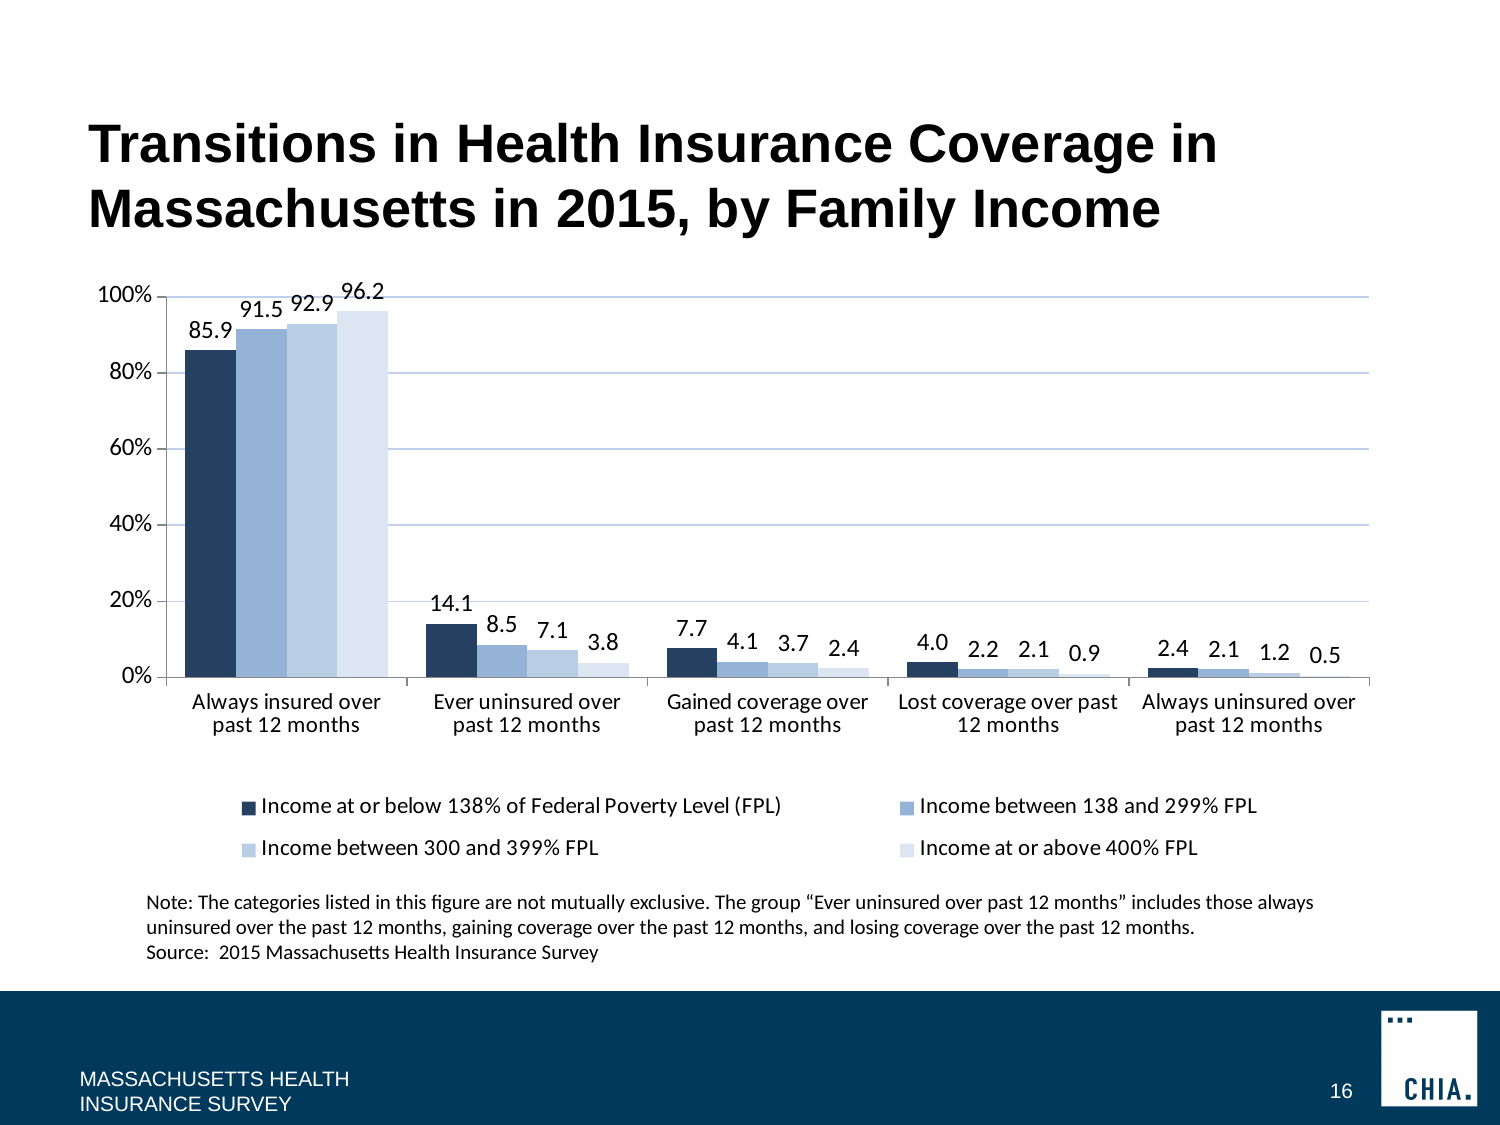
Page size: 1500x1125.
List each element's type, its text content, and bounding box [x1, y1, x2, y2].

slide_number 16 [1017, 1060, 1368, 1121]
title Transitions in Health Insurance Coverage in Massachusetts in 2015, by Family Income [73, 120, 1393, 227]
chart [73, 269, 1393, 882]
text_box Note: The categories listed in this figure are not mutually exclusive. The group “Ever uninsured over past 12 months” includes those always uninsured over the past 12 months, gaining coverage over the past 12 months, and losing coverage over the past 12 months. Source: 2015 Massachusetts Health Insurance Survey [131, 891, 1368, 971]
picture [0, 991, 1500, 1125]
footer MASSACHUSETTS HEALTH INSURANCE SURVEY [64, 1060, 430, 1121]
